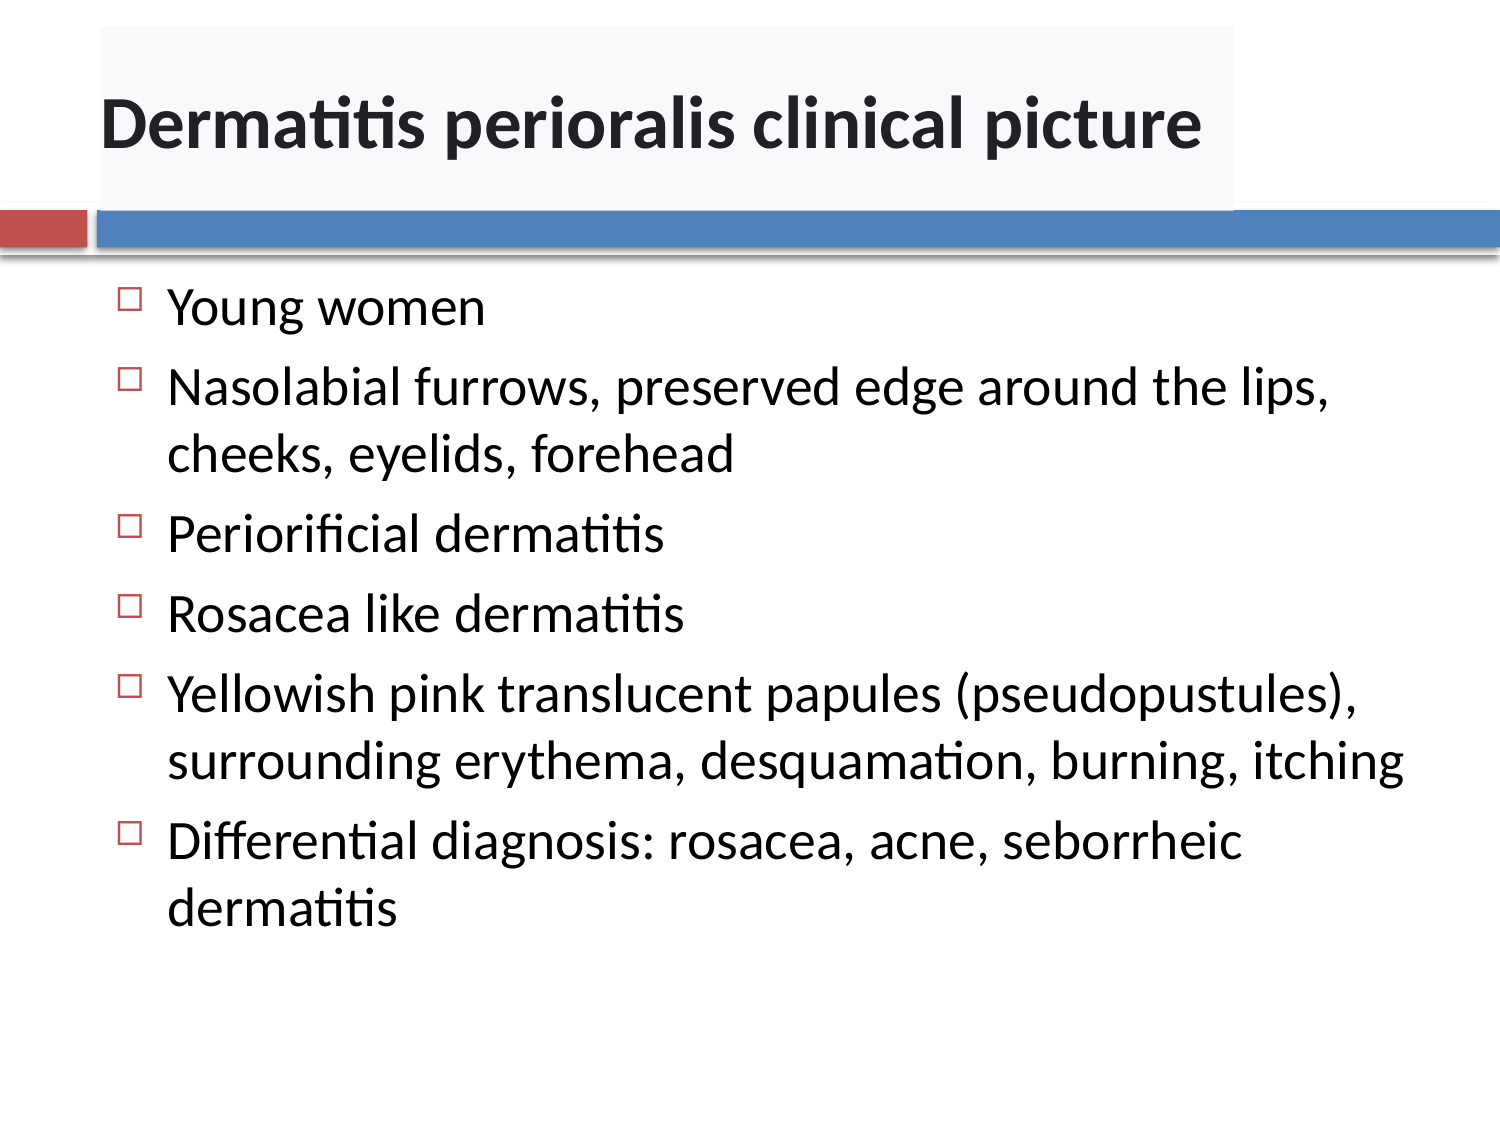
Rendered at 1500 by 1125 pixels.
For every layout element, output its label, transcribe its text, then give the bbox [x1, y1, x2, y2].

list Young women Nasolabial furrows, preserved edge around the lips, cheeks, eyelids, forehead Periorificial dermatitis Rosacea like dermatitis Yellowish pink translucent papules (pseudopustules), surrounding erythema, desquamation, burning, itching Differential diagnosis: rosacea, acne, seborrheic dermatitis [100, 262, 1438, 1000]
title Dermatitis perioralis clinical picture [100, 26, 1234, 211]
